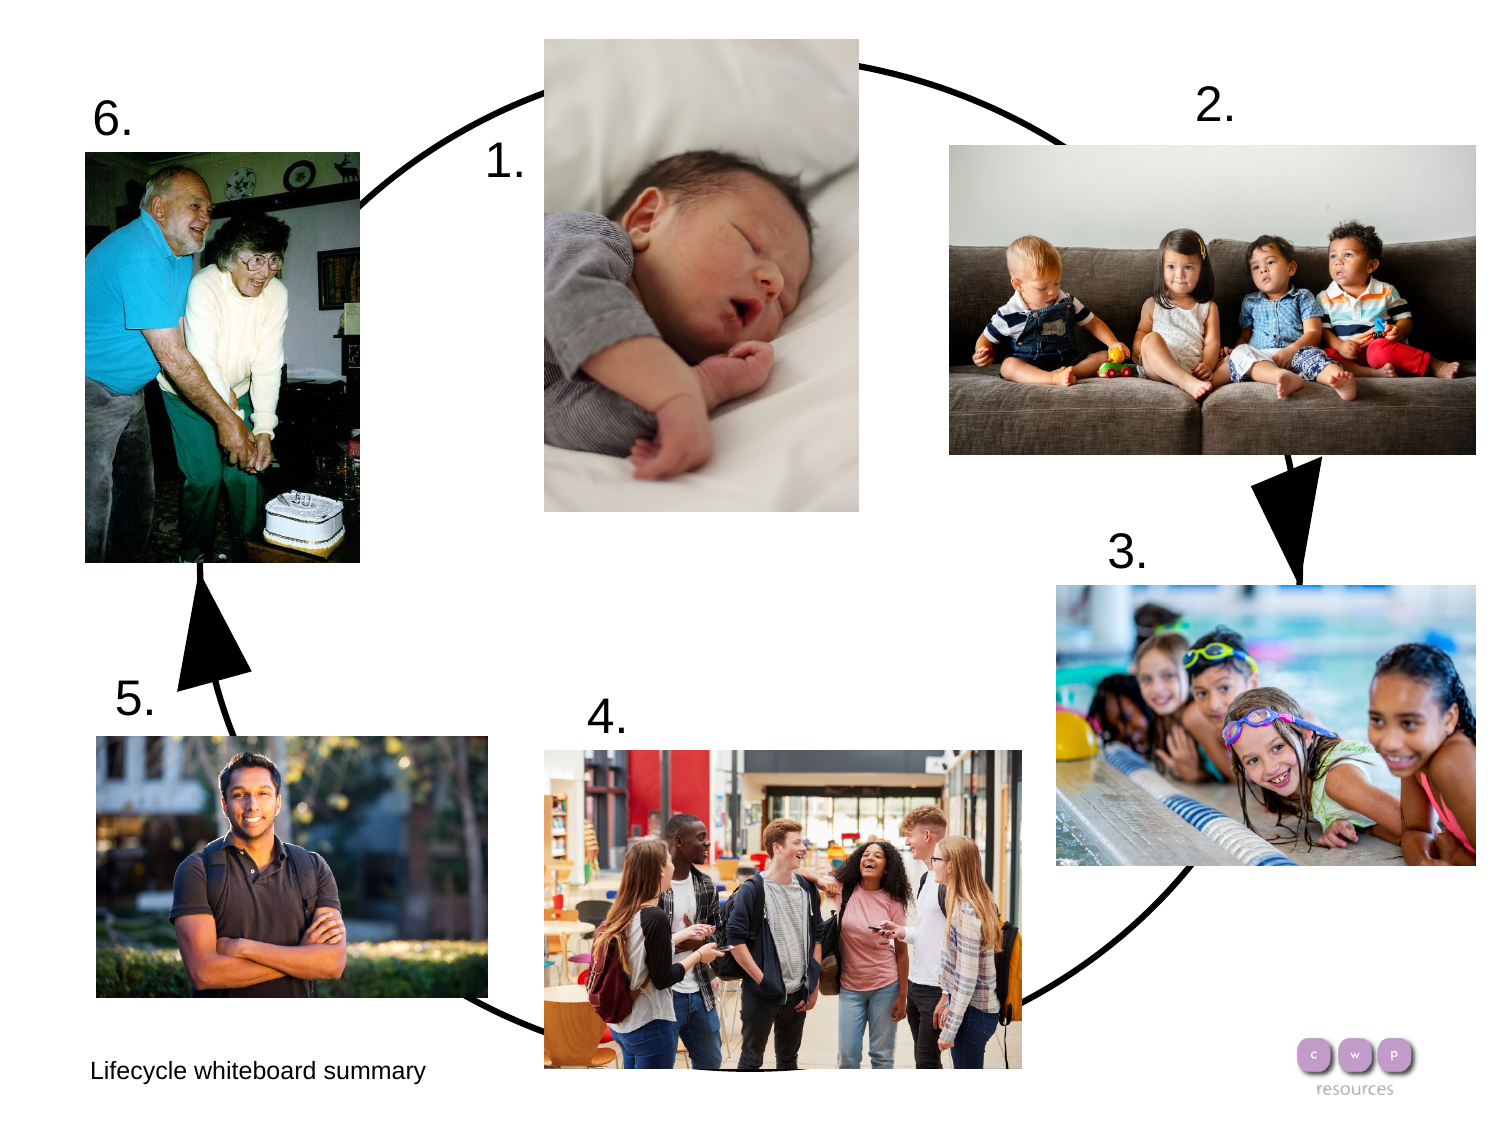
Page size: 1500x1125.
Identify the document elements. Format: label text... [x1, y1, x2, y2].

picture [948, 145, 1476, 455]
text_box [1251, 463, 1321, 584]
text_box 6. [77, 77, 175, 153]
slide_number Lifecycle whiteboard summary [74, 1046, 526, 1103]
picture [544, 750, 1022, 1069]
picture [544, 39, 860, 512]
picture [84, 152, 360, 563]
text_box 3. [1092, 511, 1164, 584]
text_box 2. [1180, 64, 1252, 139]
text_box 4. [572, 675, 644, 749]
text_box [178, 573, 251, 691]
text_box 5. [100, 657, 172, 733]
text_box 1. [469, 119, 539, 195]
picture [1293, 1034, 1421, 1095]
picture [96, 736, 489, 998]
text_box [200, 67, 1298, 1030]
picture [1056, 585, 1476, 866]
